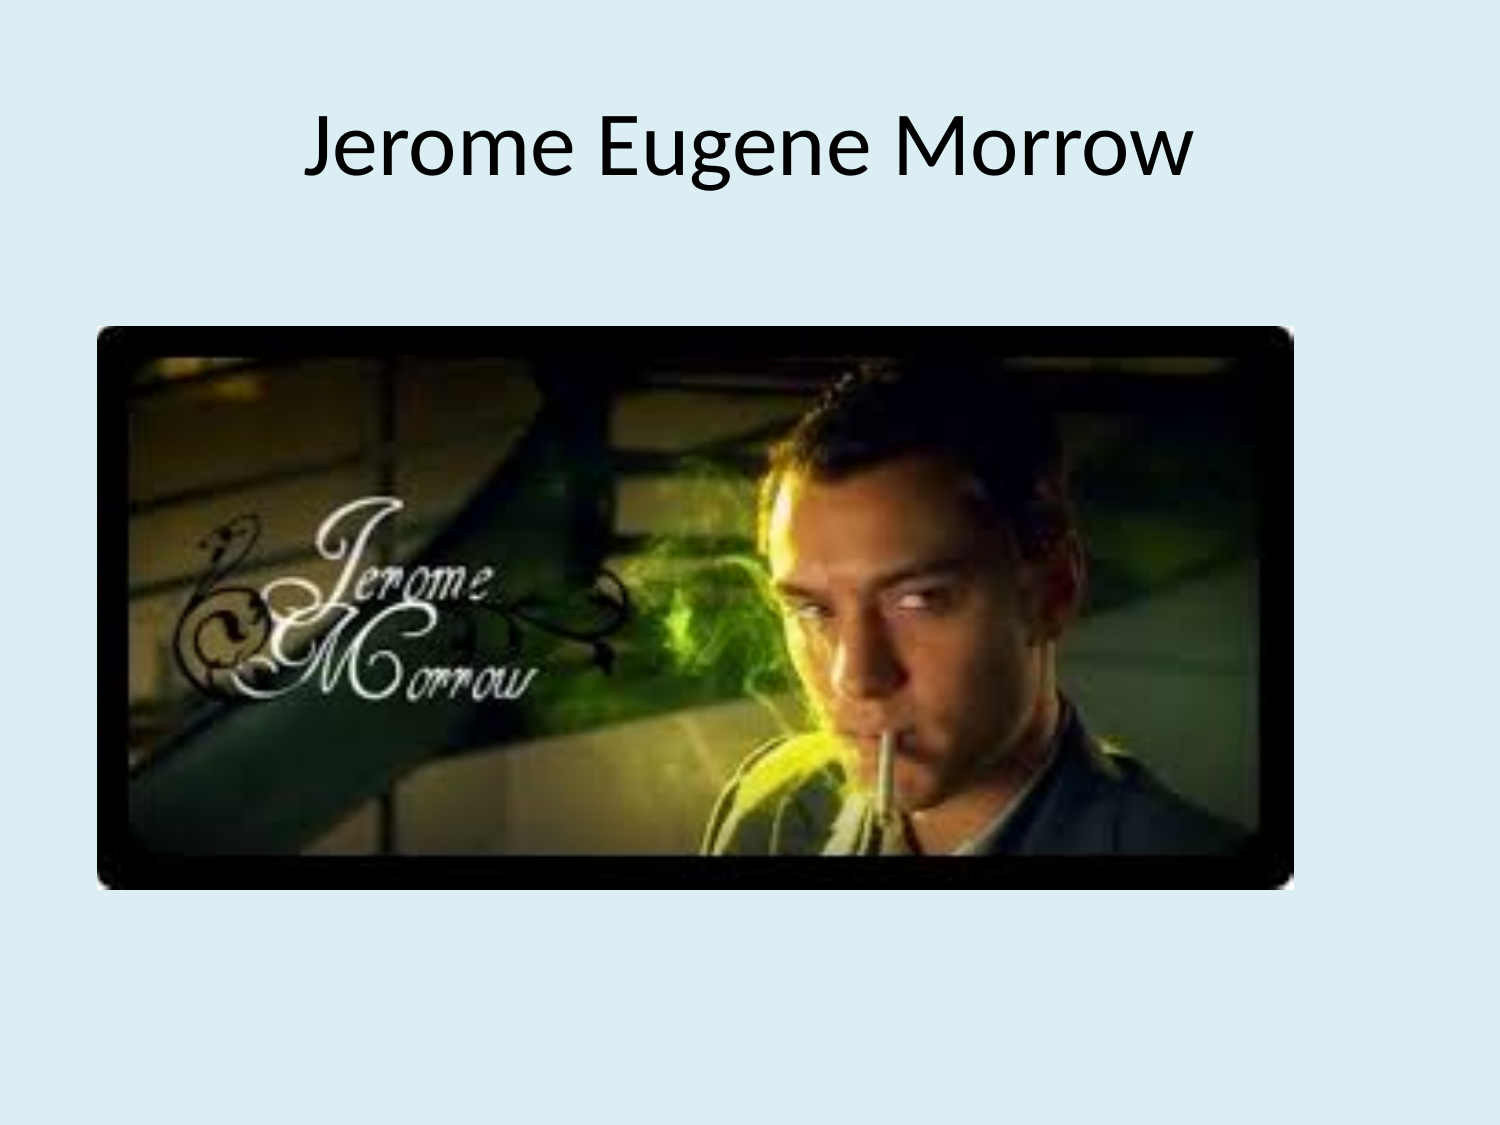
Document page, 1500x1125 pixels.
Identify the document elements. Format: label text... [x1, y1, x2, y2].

title Jerome Eugene Morrow [75, 45, 1425, 233]
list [96, 325, 1294, 890]
